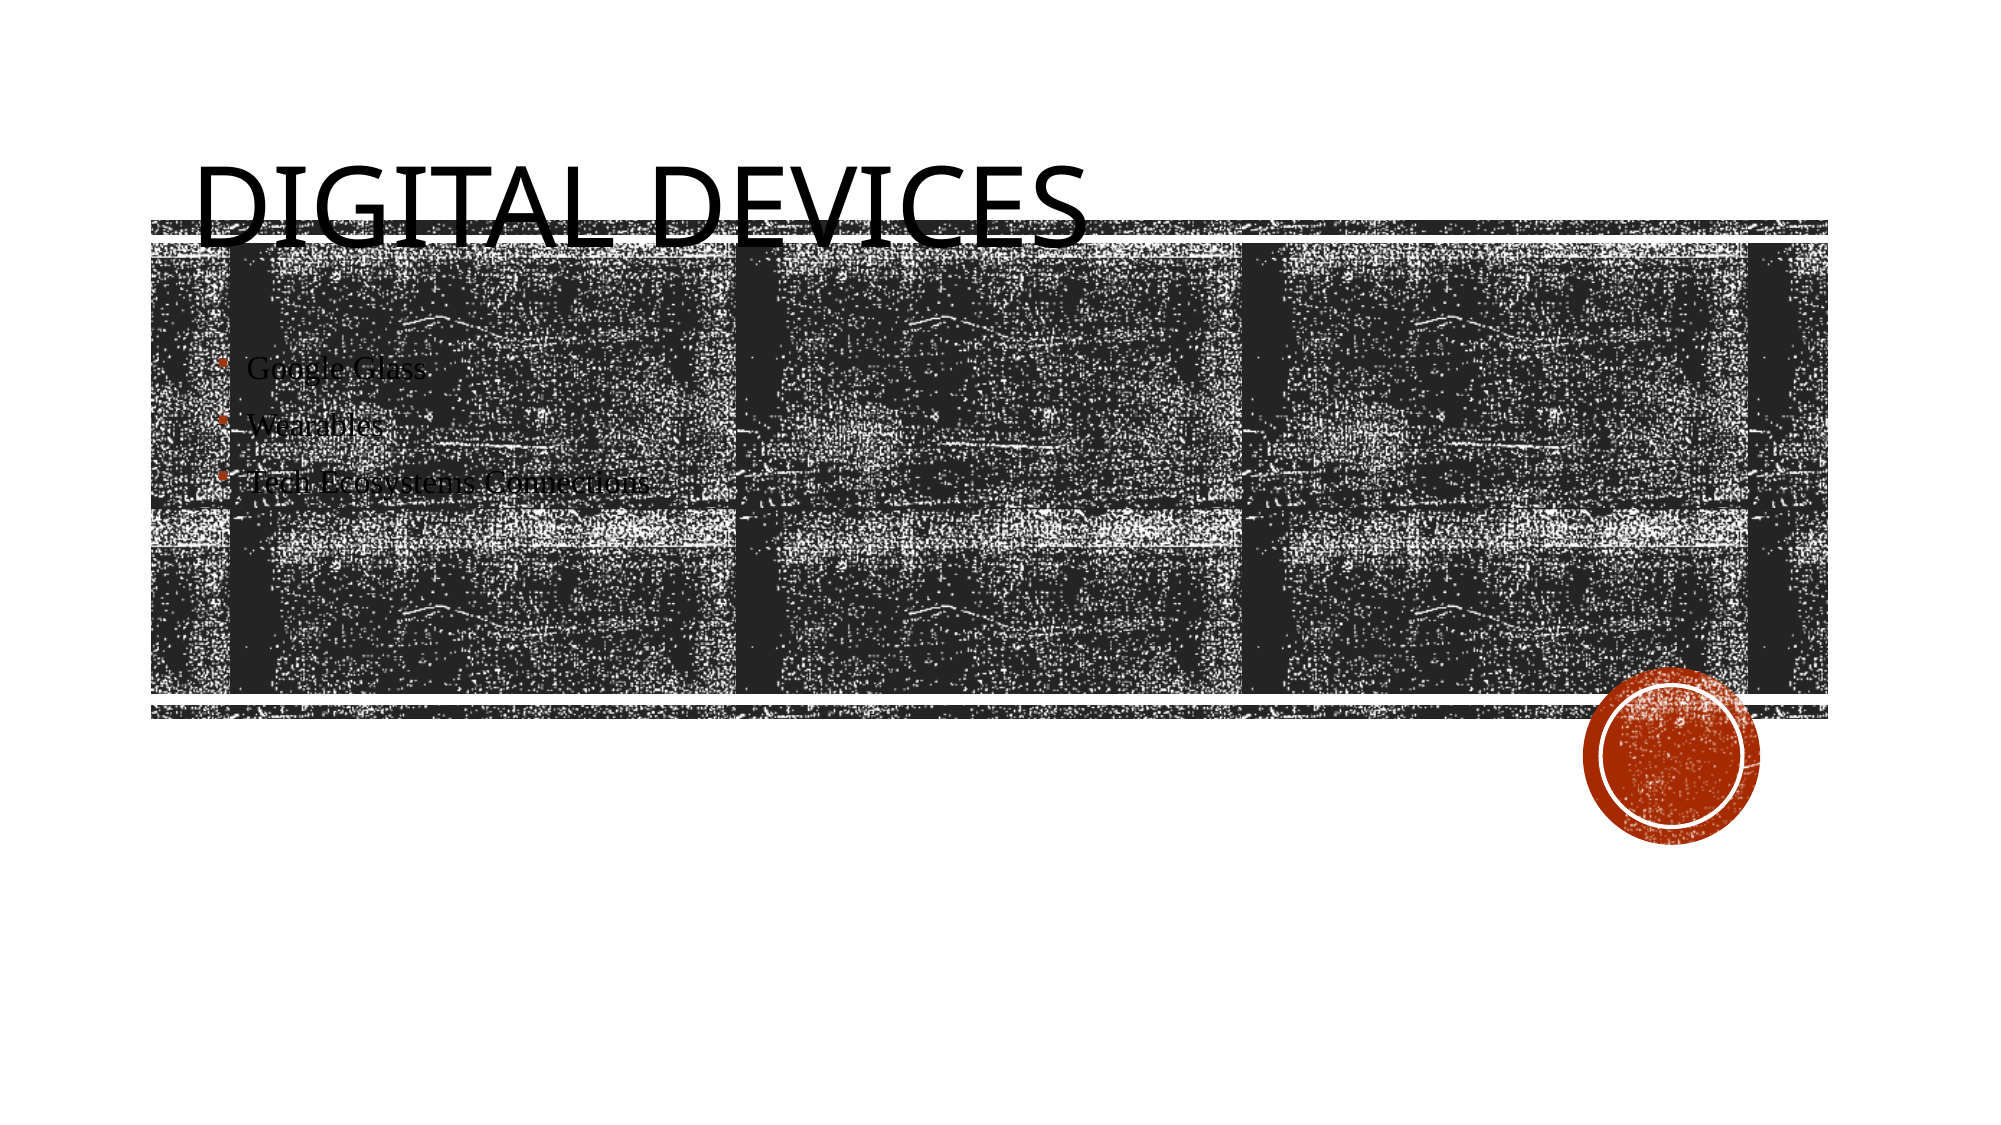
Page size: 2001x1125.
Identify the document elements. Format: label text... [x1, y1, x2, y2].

text_box Google Glass Wearables Tech Ecosystems Connections [175, 343, 1826, 976]
title Digital Devices [175, 79, 1826, 343]
